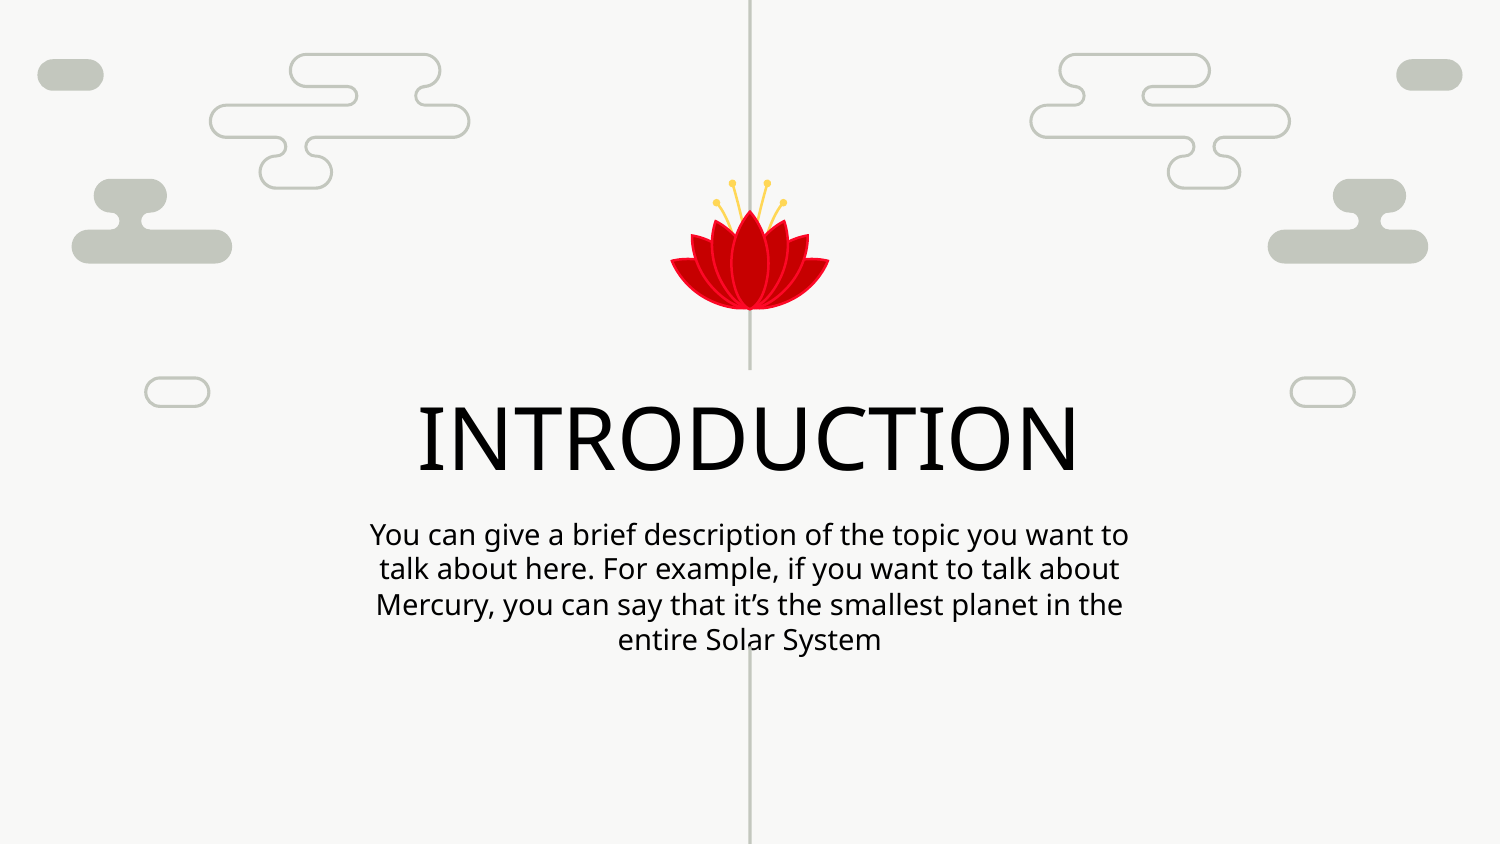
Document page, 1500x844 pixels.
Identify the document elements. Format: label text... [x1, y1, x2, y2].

text_box [1291, 377, 1355, 407]
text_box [670, 179, 830, 311]
text_box [1029, 52, 1292, 190]
text_box [145, 377, 209, 407]
title INTRODUCTION [335, 370, 1165, 500]
text_box [208, 52, 471, 190]
subtitle You can give a brief description of the topic you want to talk about here. For example, if you want to talk about Mercury, you can say that it’s the smallest planet in the entire Solar System [335, 500, 1165, 647]
